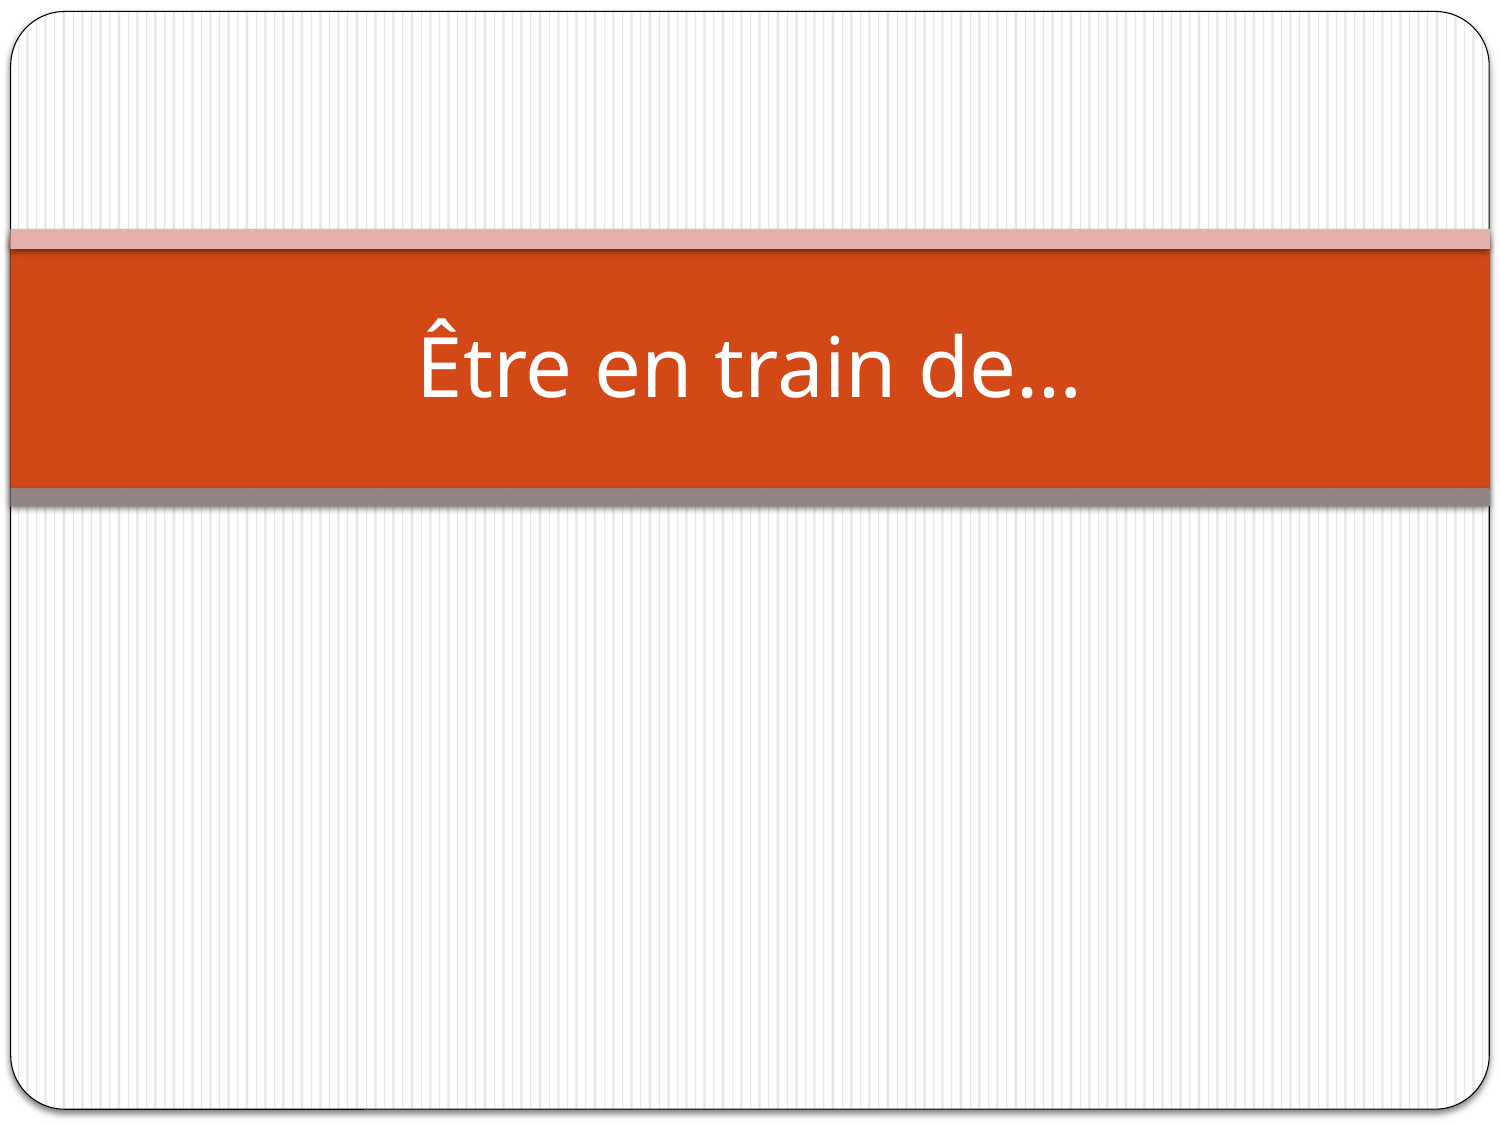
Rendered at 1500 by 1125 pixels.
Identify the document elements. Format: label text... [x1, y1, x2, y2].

title Être en train de… [75, 247, 1425, 489]
